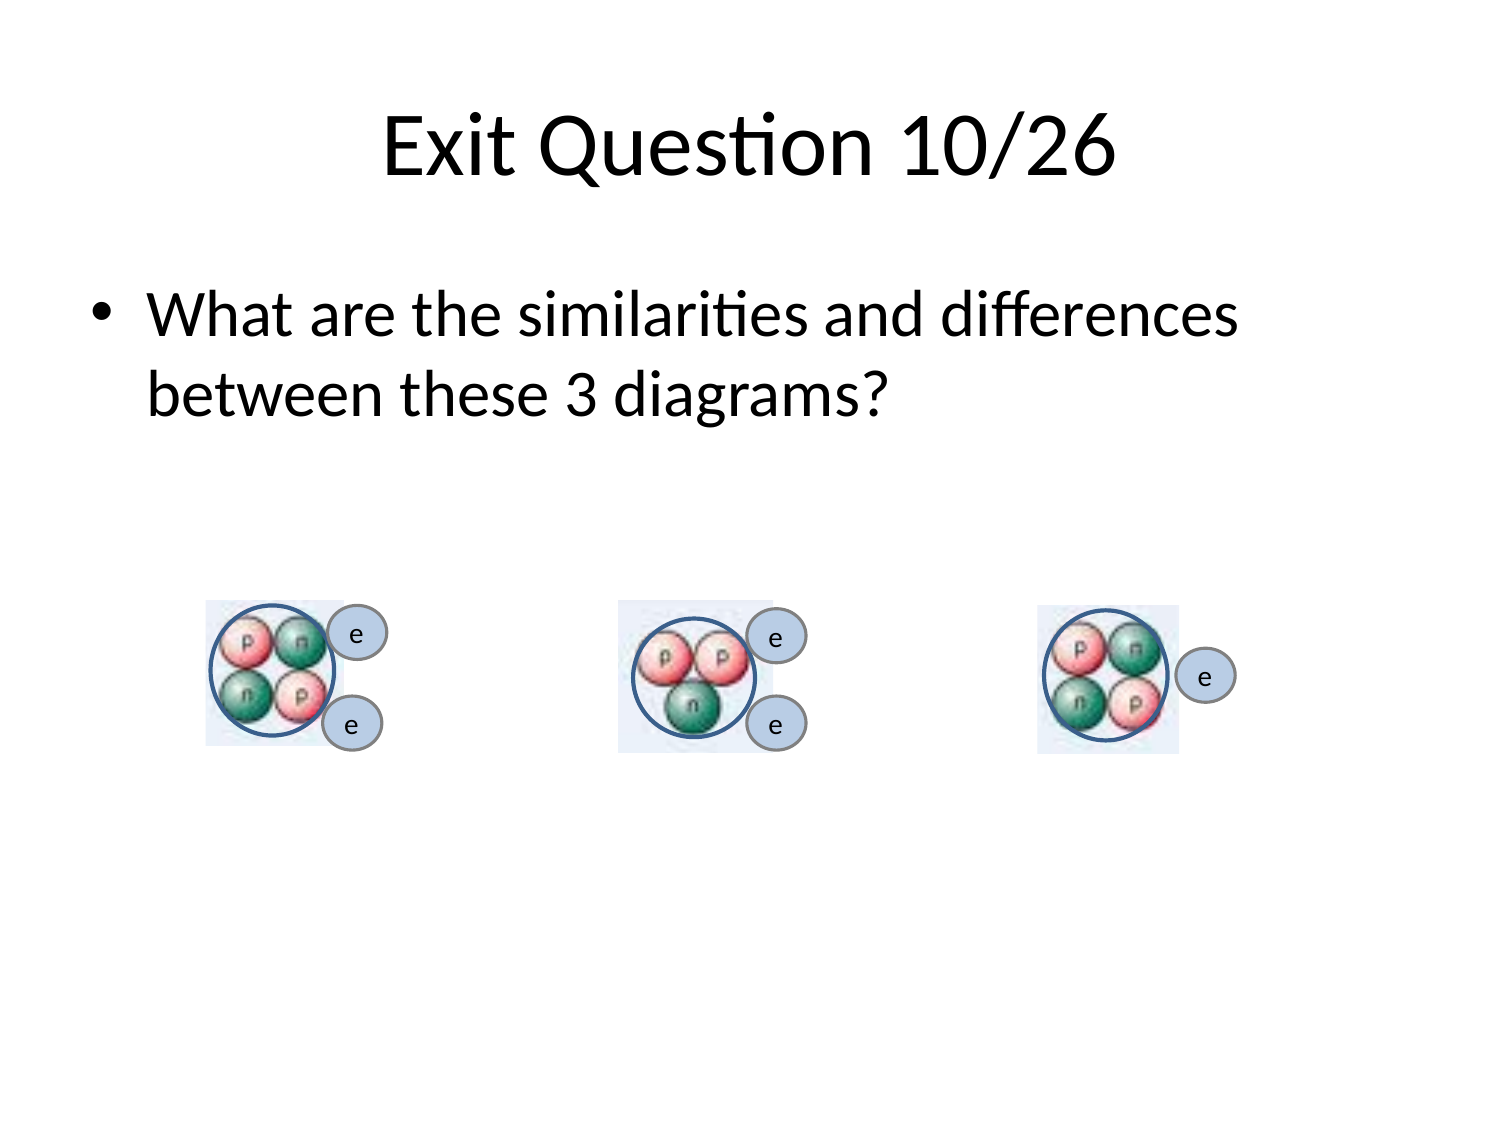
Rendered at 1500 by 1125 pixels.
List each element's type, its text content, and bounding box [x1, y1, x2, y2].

list What are the similarities and differences between these 3 diagrams? [75, 262, 1425, 488]
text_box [617, 600, 807, 754]
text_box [1037, 605, 1236, 754]
title Exit Question 10/26 [75, 45, 1425, 233]
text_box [205, 600, 388, 754]
